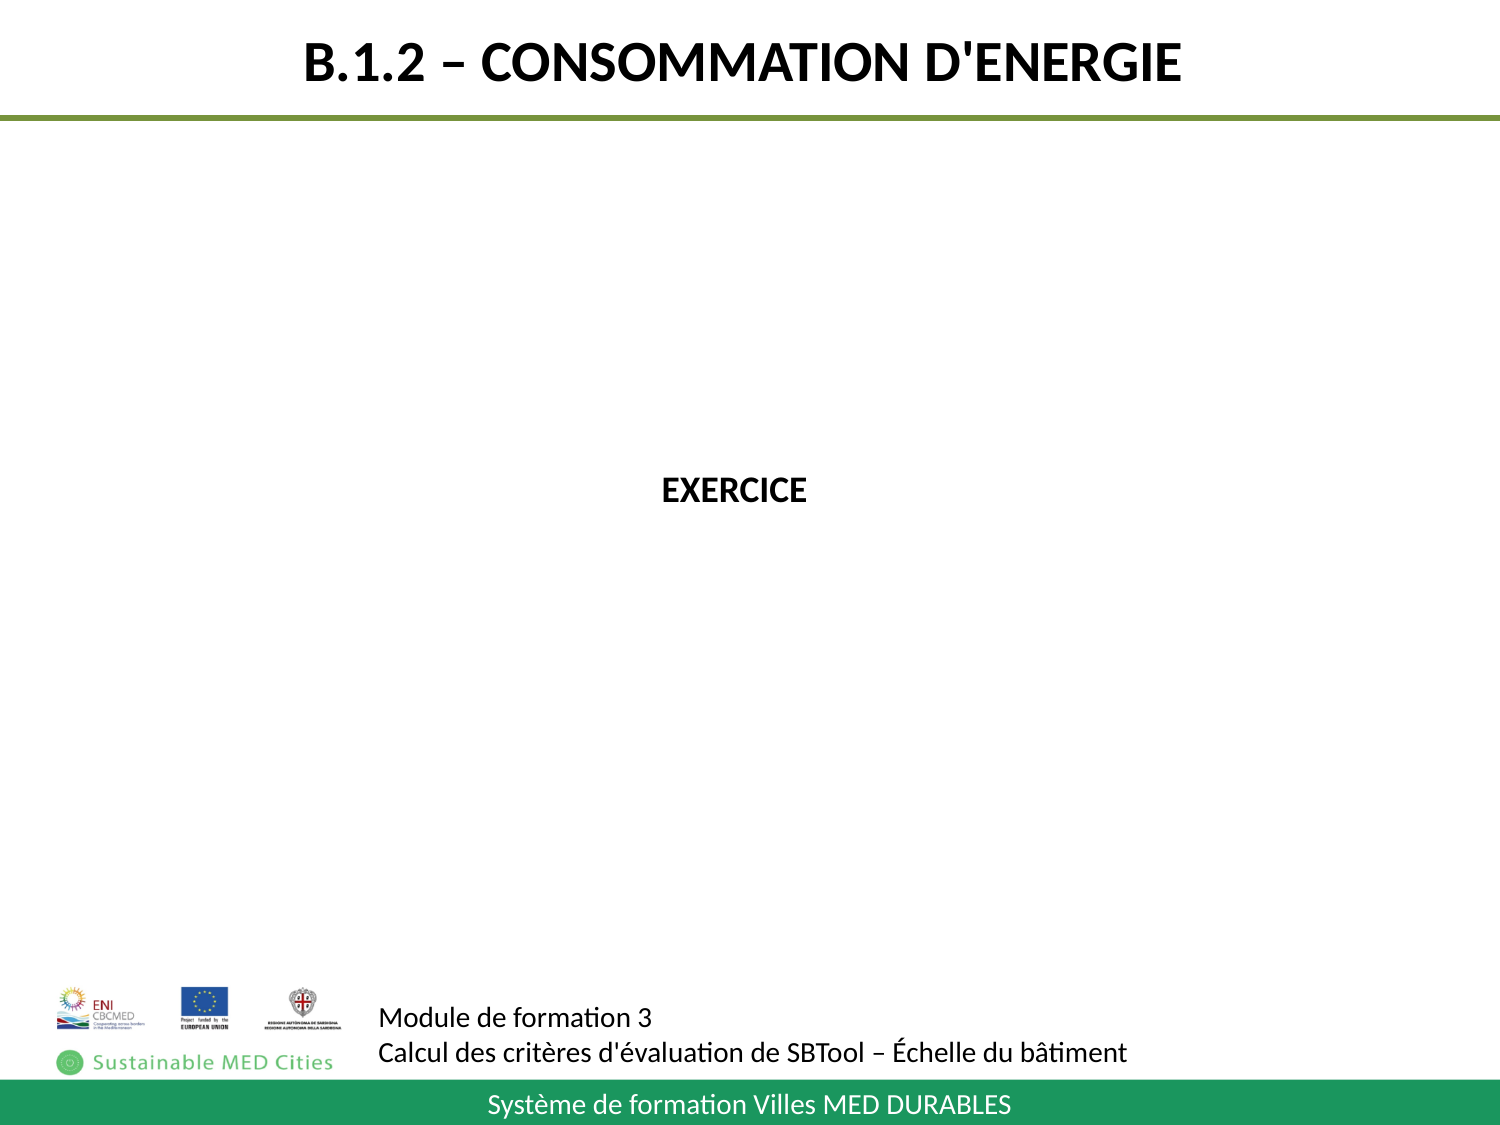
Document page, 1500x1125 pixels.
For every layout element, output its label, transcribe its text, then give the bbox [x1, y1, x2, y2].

title B.1.2 – CONSOMMATION D'ENERGIE [0, 0, 1500, 117]
list EXERCICE [43, 262, 1425, 944]
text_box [0, 972, 1500, 1125]
